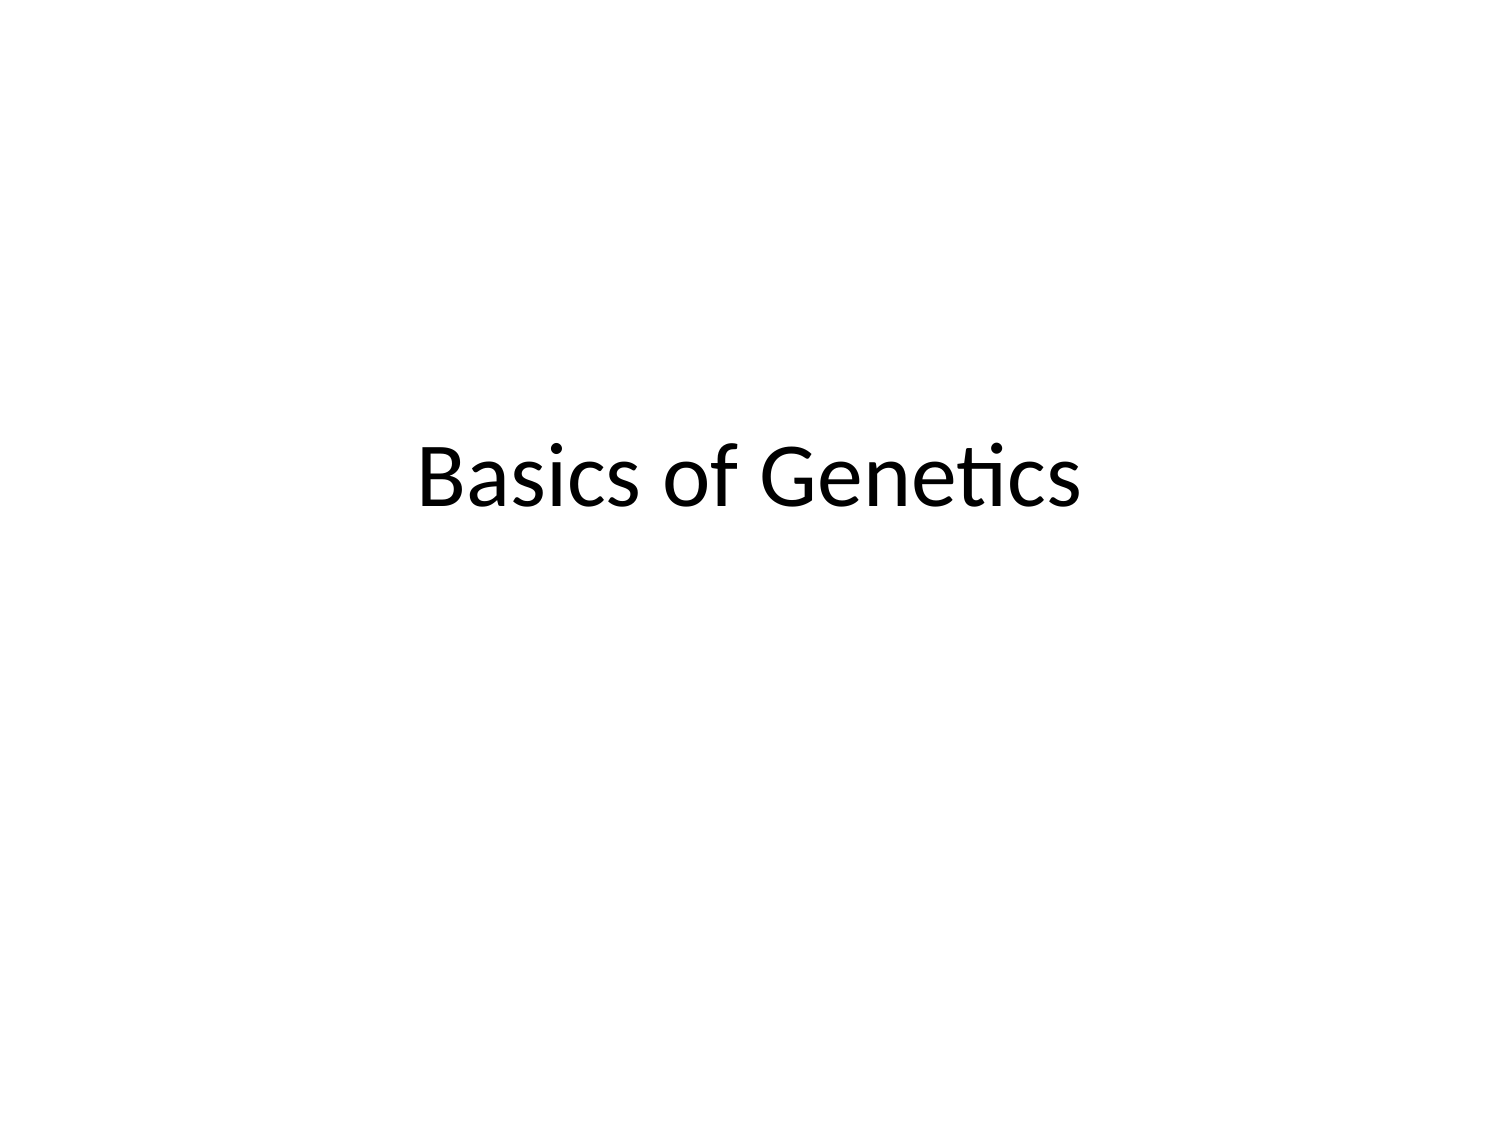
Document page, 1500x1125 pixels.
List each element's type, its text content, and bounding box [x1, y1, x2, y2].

title Basics of Genetics [112, 349, 1388, 591]
